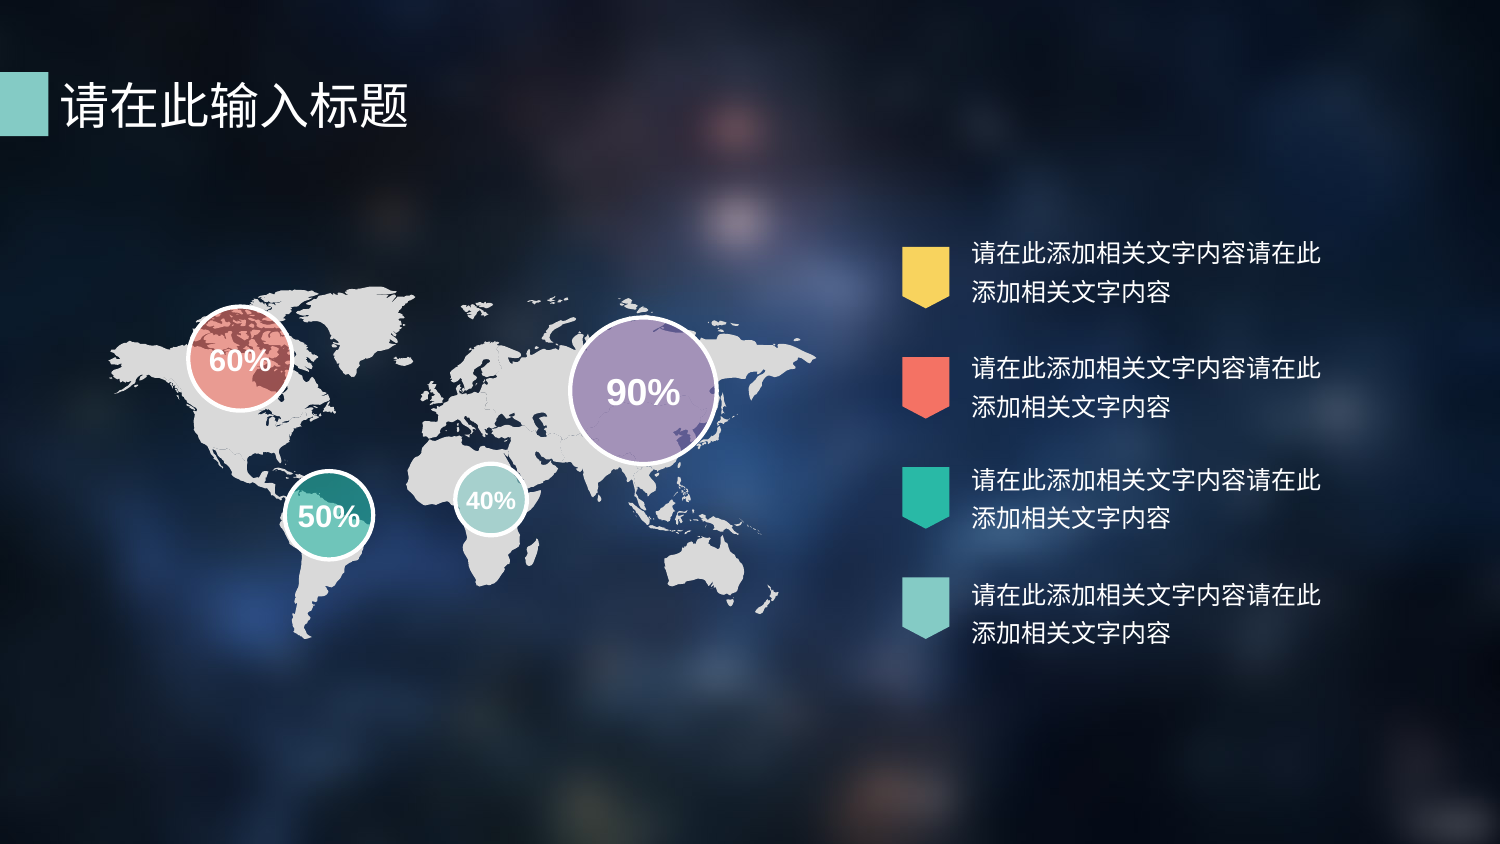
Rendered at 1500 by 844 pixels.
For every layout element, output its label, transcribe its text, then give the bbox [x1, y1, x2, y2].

text_box [900, 575, 952, 641]
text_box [454, 463, 528, 536]
text_box 请在此添加相关文字内容请在此添加相关文字内容 [960, 564, 1338, 654]
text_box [569, 317, 717, 465]
text_box 请在此添加相关文字内容请在此添加相关文字内容 [960, 222, 1338, 312]
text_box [108, 286, 817, 640]
text_box [900, 355, 952, 421]
text_box 请在此添加相关文字内容请在此添加相关文字内容 [960, 449, 1338, 539]
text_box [188, 306, 293, 411]
text_box [900, 244, 952, 311]
text_box 请在此添加相关文字内容请在此添加相关文字内容 [960, 337, 1338, 427]
text_box [900, 465, 952, 531]
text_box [284, 470, 374, 560]
picture [0, 0, 1500, 844]
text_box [0, 71, 412, 137]
